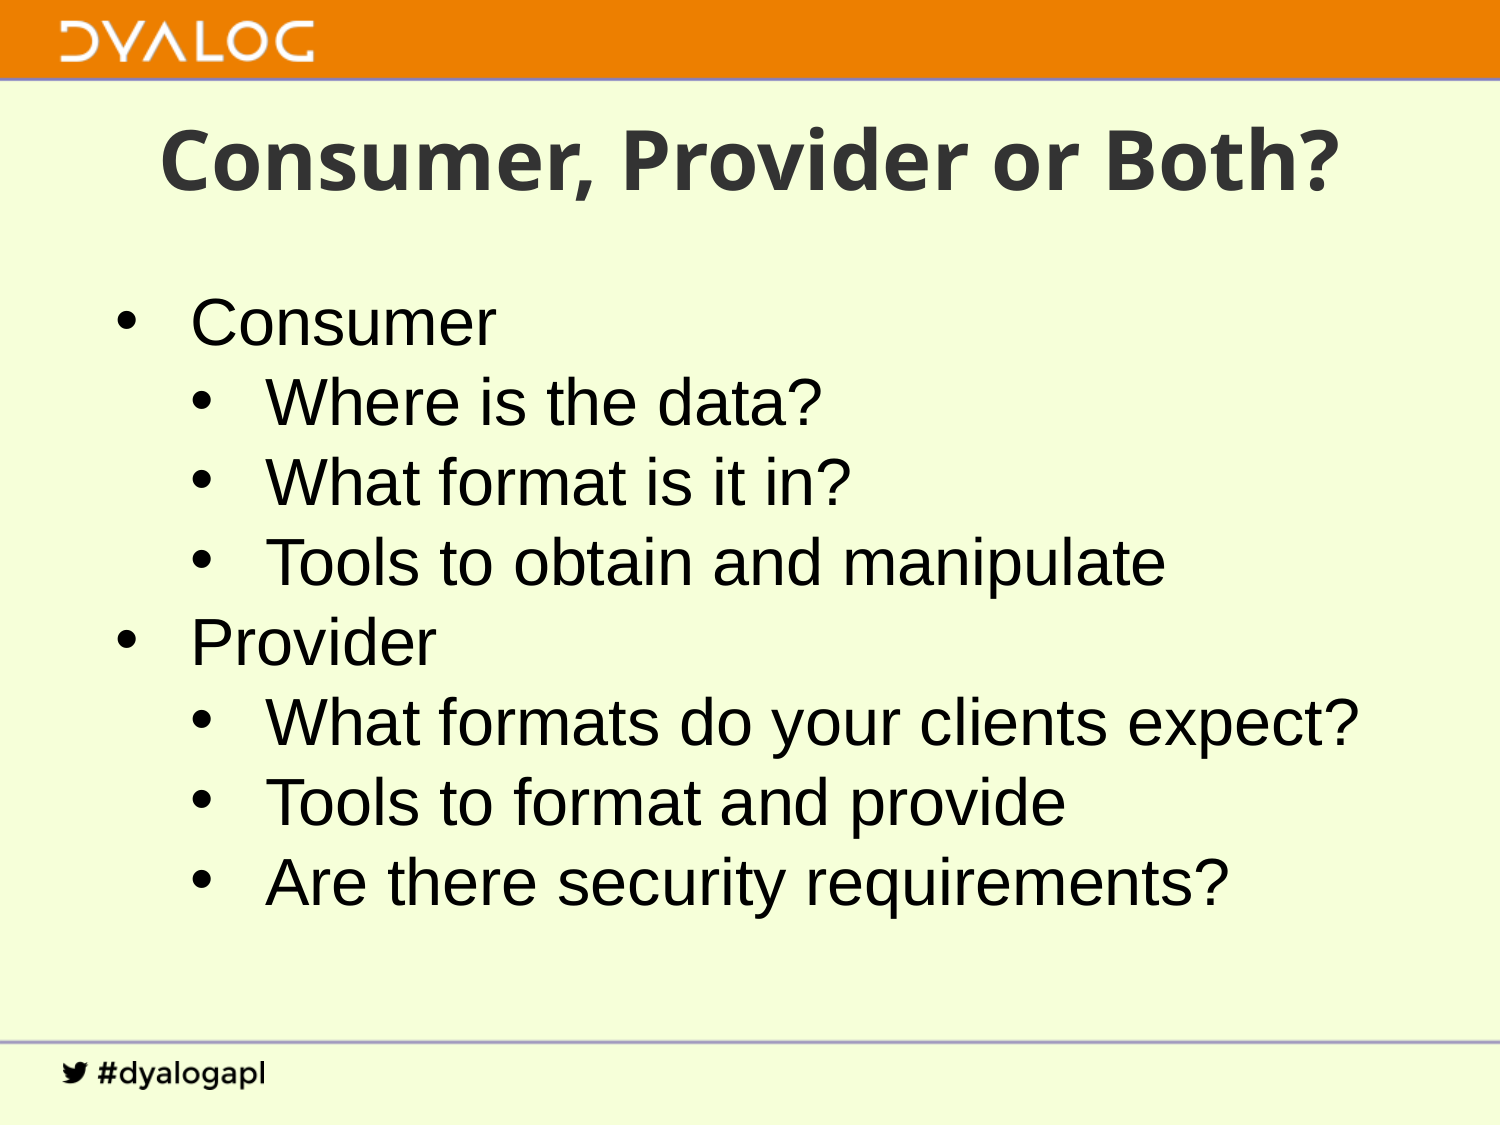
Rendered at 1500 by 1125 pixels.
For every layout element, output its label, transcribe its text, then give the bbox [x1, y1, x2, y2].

title Consumer, Provider or Both? [112, 99, 1388, 268]
picture [0, 0, 1500, 1125]
subtitle Consumer Where is the data? What format is it in? Tools to obtain and manipulate Provider What formats do your clients expect? Tools to format and provide Are there security requirements? [100, 271, 1412, 992]
